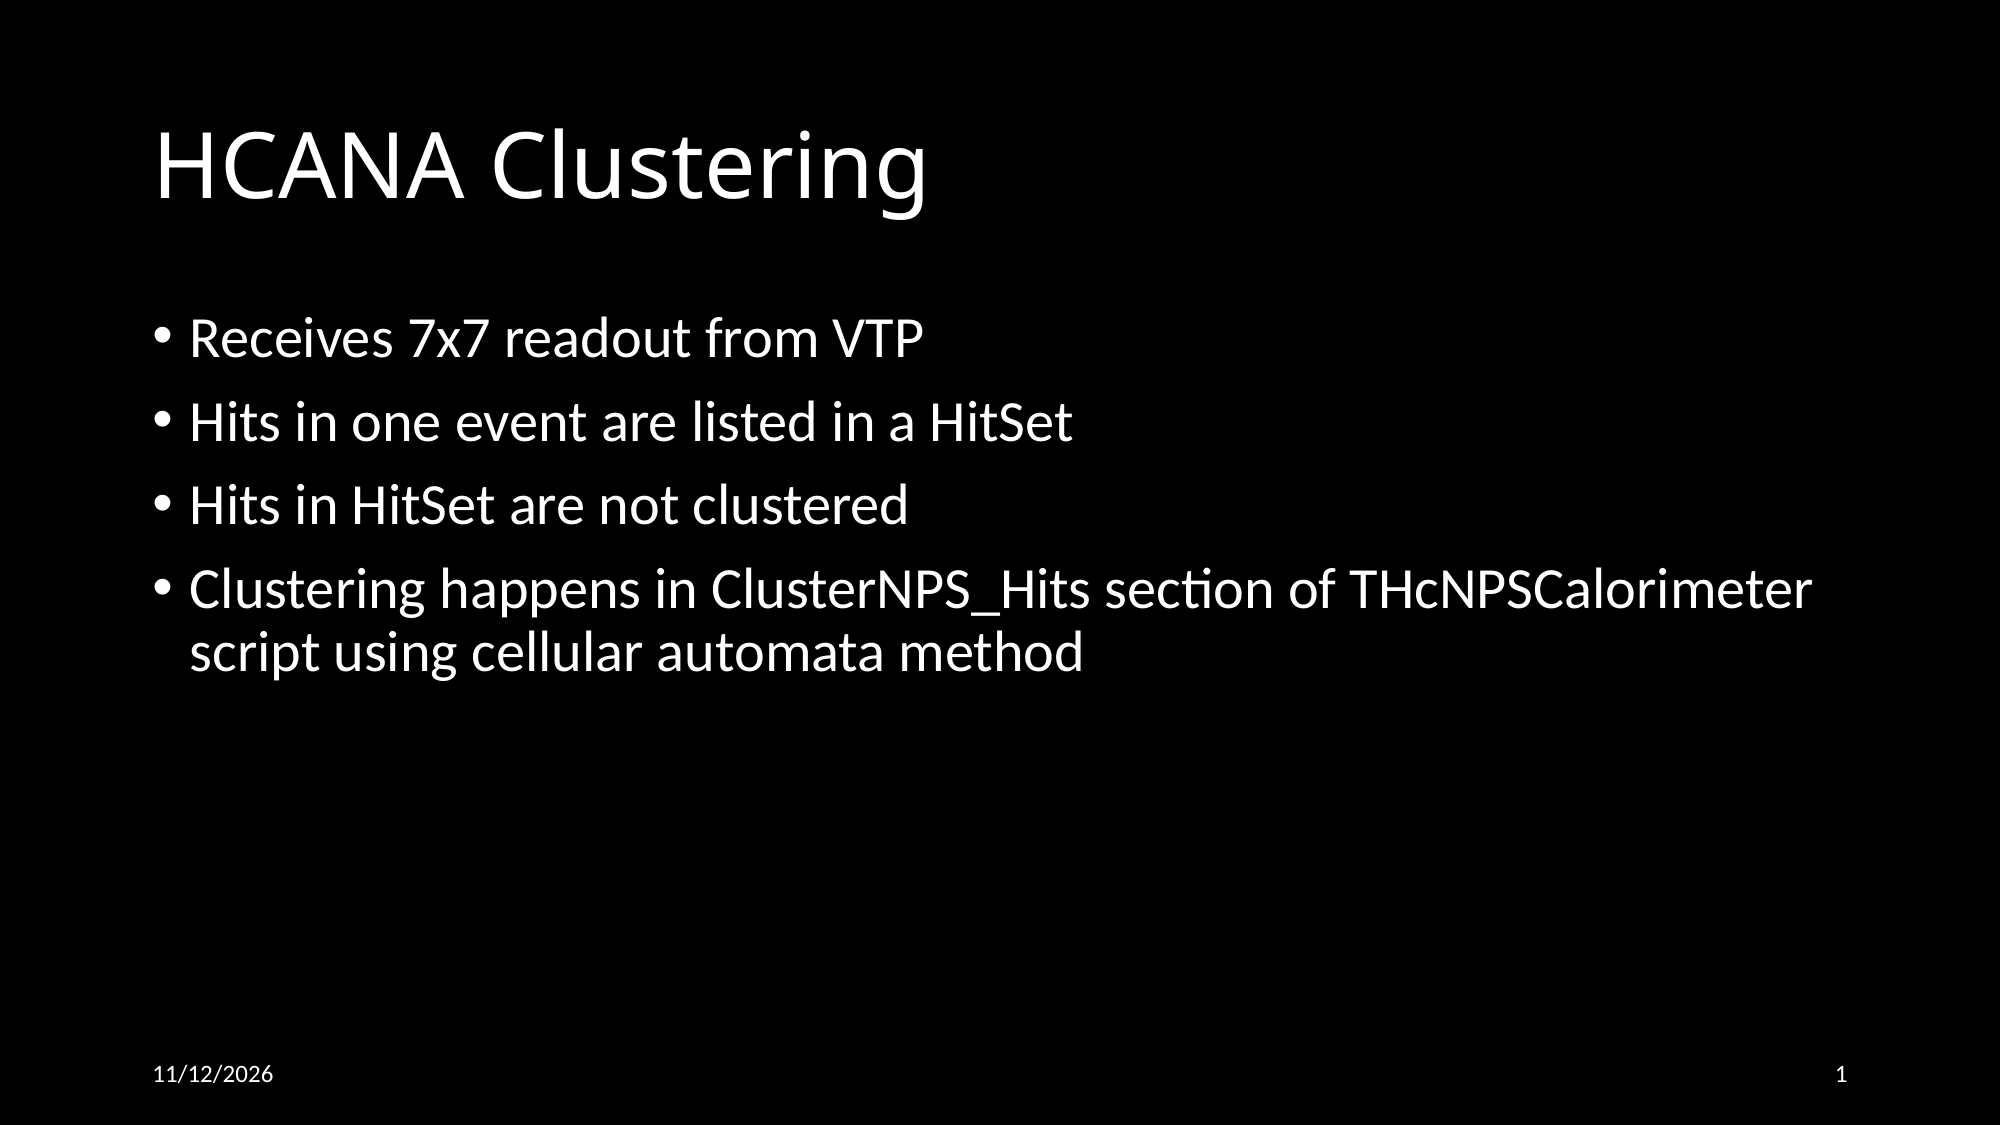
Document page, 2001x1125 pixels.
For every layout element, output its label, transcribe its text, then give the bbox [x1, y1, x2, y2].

title HCANA Clustering [137, 59, 1863, 278]
list Receives 7x7 readout from VTP Hits in one event are listed in a HitSet Hits in HitSet are not clustered Clustering happens in ClusterNPS_Hits section of THcNPSCalorimeter script using cellular automata method [137, 299, 1863, 1014]
slide_number 1 [1412, 1042, 1863, 1103]
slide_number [137, 1042, 588, 1103]
